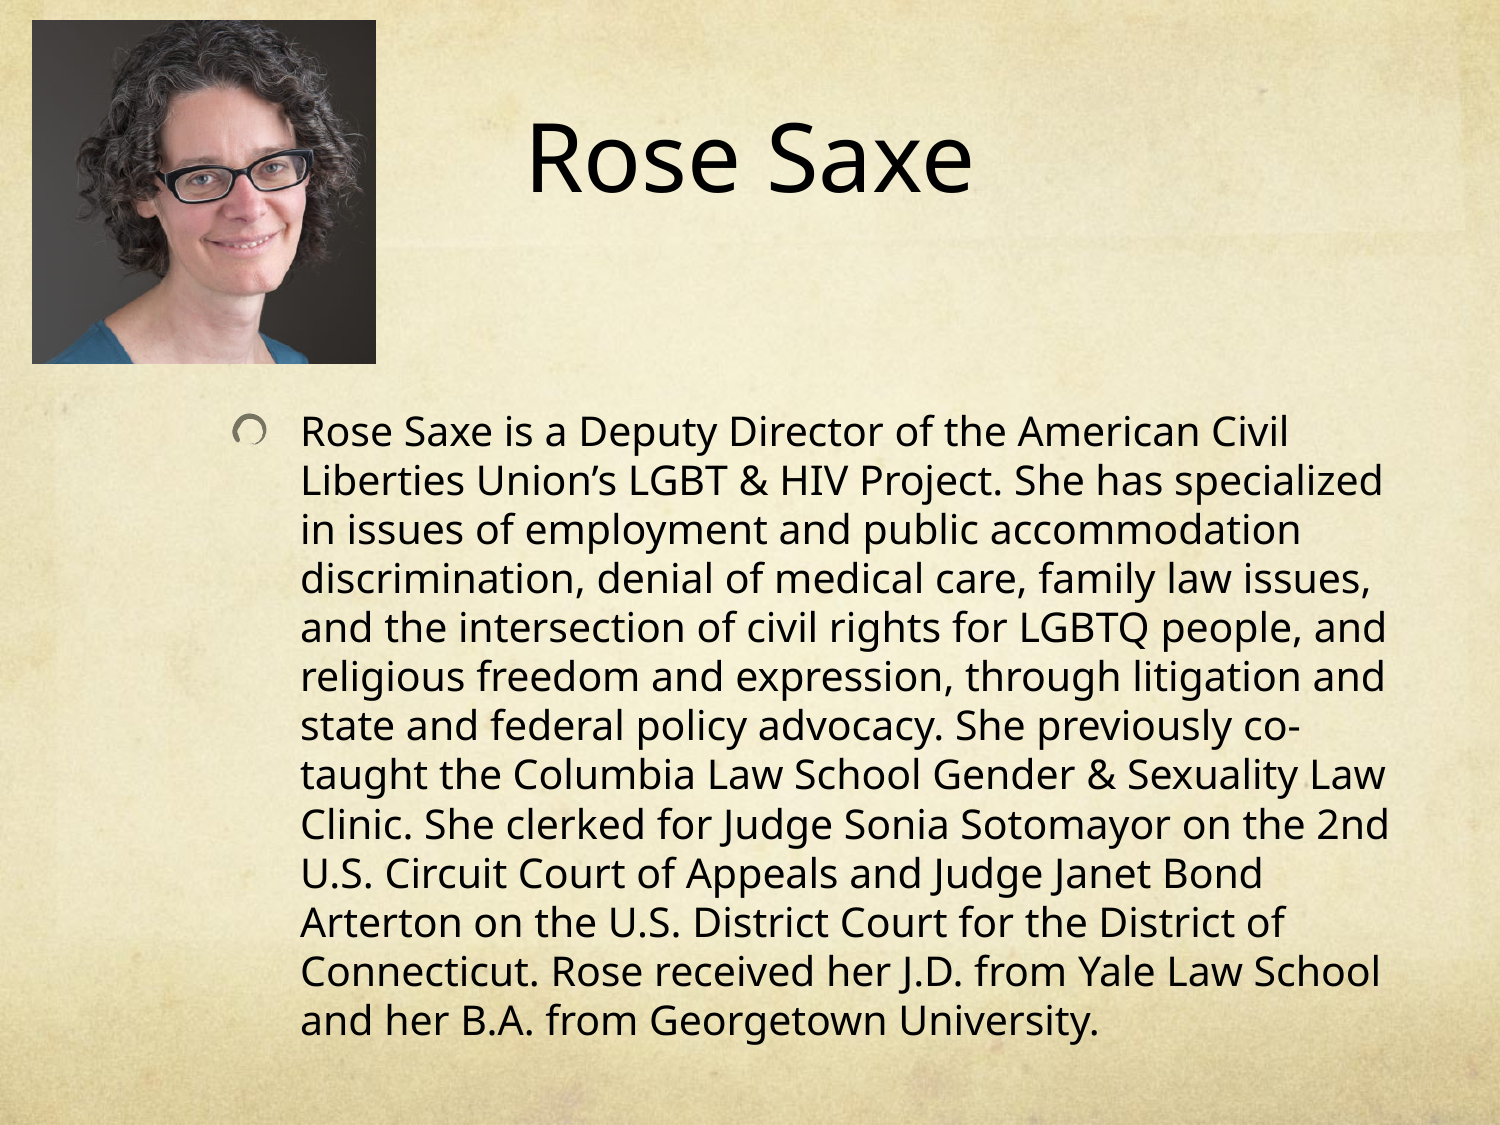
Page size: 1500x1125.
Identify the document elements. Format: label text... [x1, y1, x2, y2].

list Rose Saxe is a Deputy Director of the American Civil Liberties Union’s LGBT & HIV Project. She has specialized in issues of employment and public accommodation discrimination, denial of medical care, family law issues, and the intersection of civil rights for LGBTQ people, and religious freedom and expression, through litigation and state and federal policy advocacy. She previously co-taught the Columbia Law School Gender & Sexuality Law Clinic. She clerked for Judge Sonia Sotomayor on the 2nd U.S. Circuit Court of Appeals and Judge Janet Bond Arterton on the U.S. District Court for the District of Connecticut. Rose received her J.D. from Yale Law School and her B.A. from Georgetown University. [217, 397, 1418, 1063]
title Rose Saxe [388, 82, 1350, 225]
picture [0, 0, 1500, 1125]
